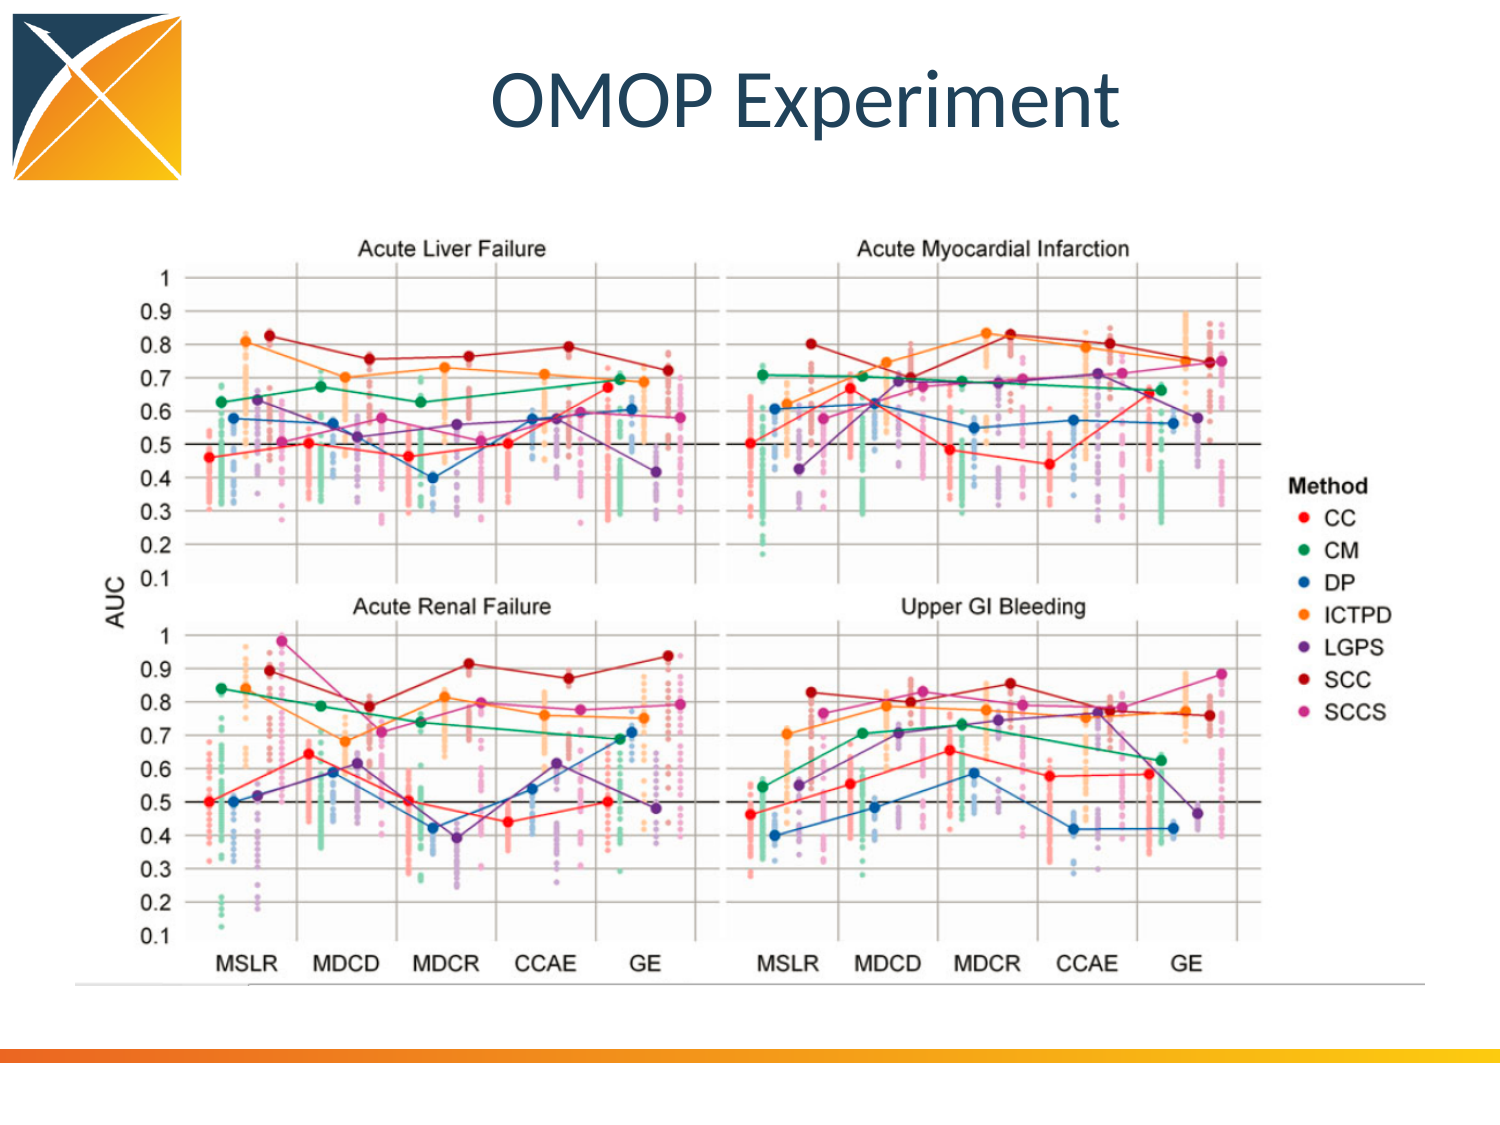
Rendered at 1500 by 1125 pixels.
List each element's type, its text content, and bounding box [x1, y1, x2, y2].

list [74, 218, 1426, 986]
picture [0, 0, 206, 200]
title OMOP Experiment [187, 24, 1425, 163]
